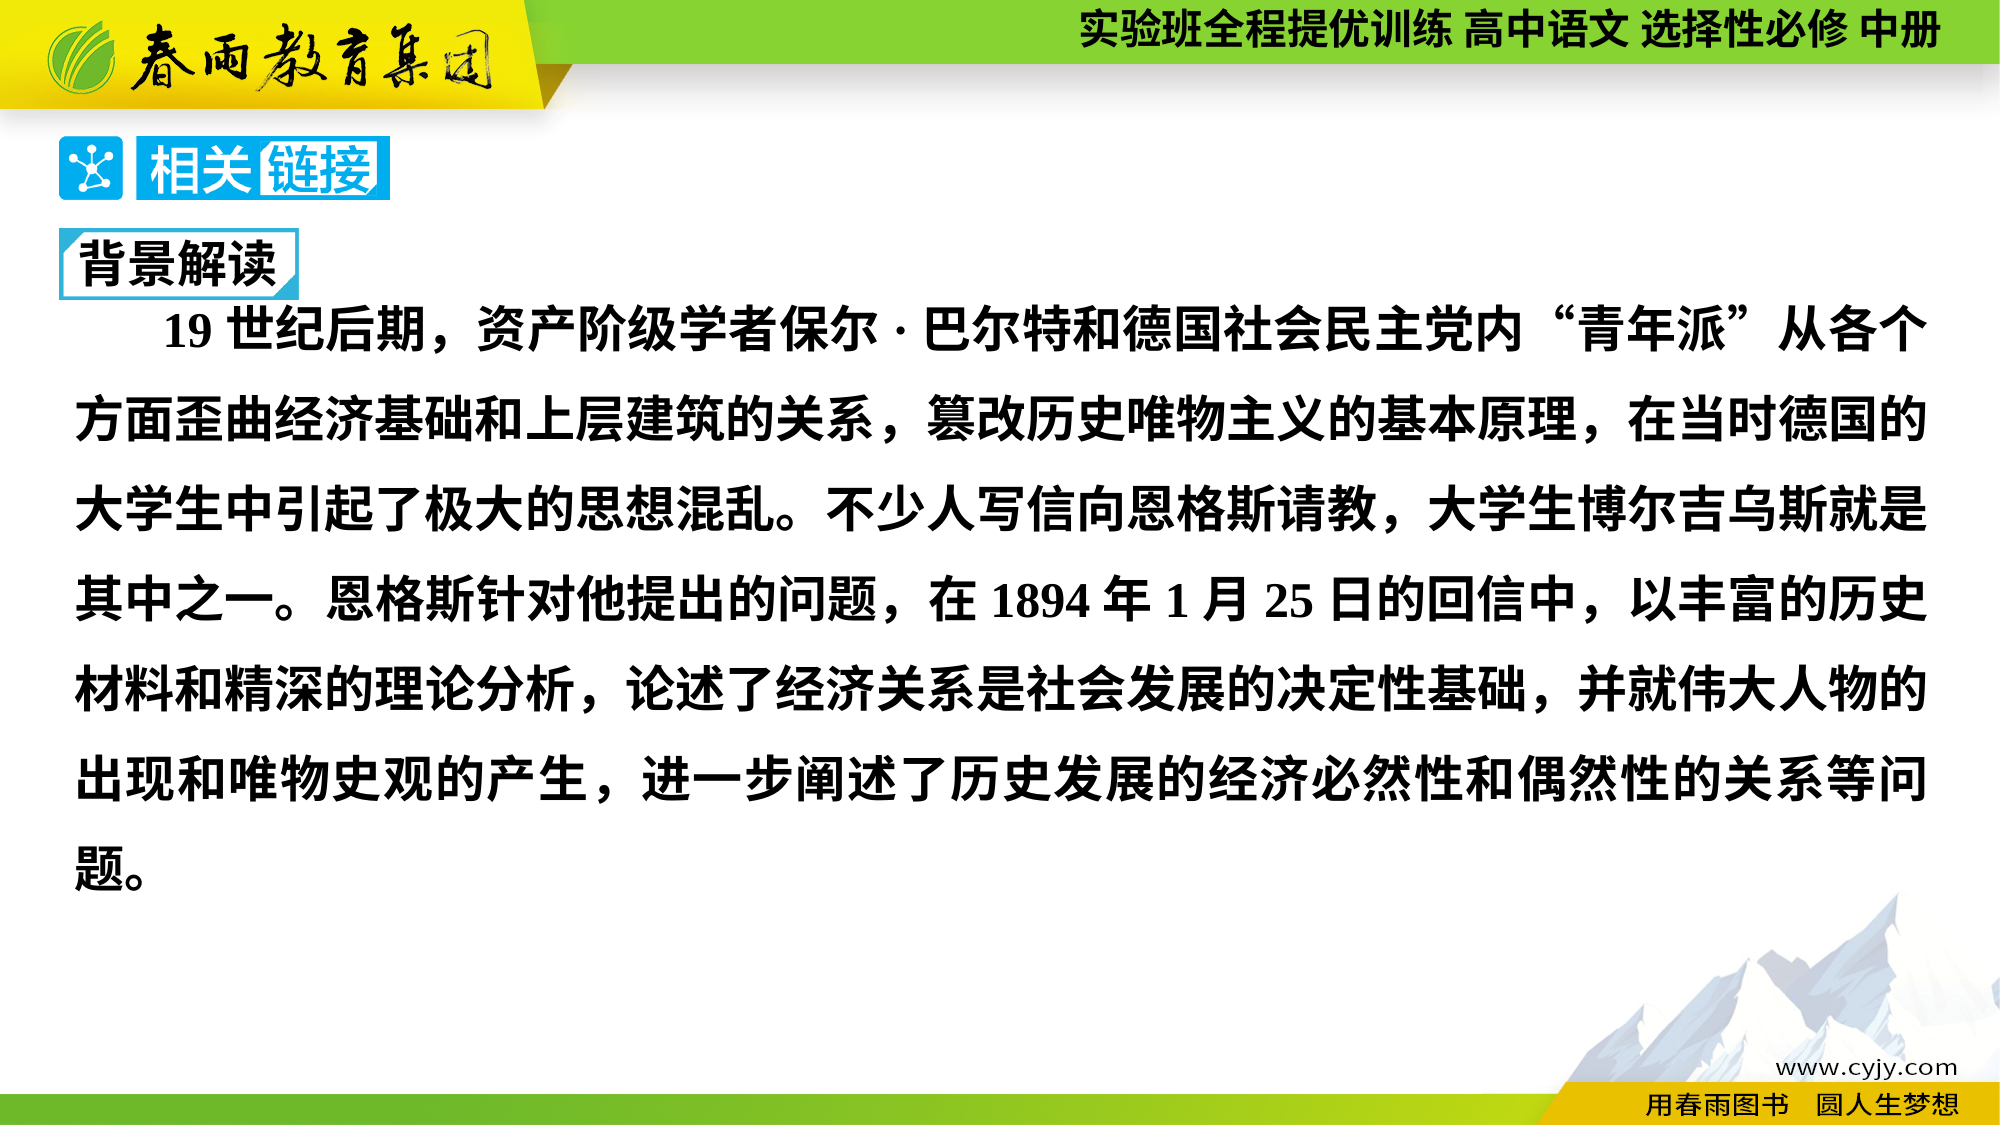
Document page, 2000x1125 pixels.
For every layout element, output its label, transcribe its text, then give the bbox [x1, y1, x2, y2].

list 19世纪后期，资产阶级学者保尔·巴尔特和德国社会民主党内“青年派”从各个方面歪曲经济基础和上层建筑的关系，篡改历史唯物主义的基本原理，在当时德国的大学生中引起了极大的思想混乱。不少人写信向恩格斯请教，大学生博尔吉乌斯就是其中之一。恩格斯针对他提出的问题，在1894年1月25日的回信中，以丰富的历史材料和精深的理论分析，论述了经济关系是社会发展的决定性基础，并就伟大人物的出现和唯物史观的产生，进一步阐述了历史发展的经济必然性和偶然性的关系等问题。 [59, 199, 1944, 931]
picture [0, 0, 2000, 1125]
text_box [58, 225, 299, 302]
